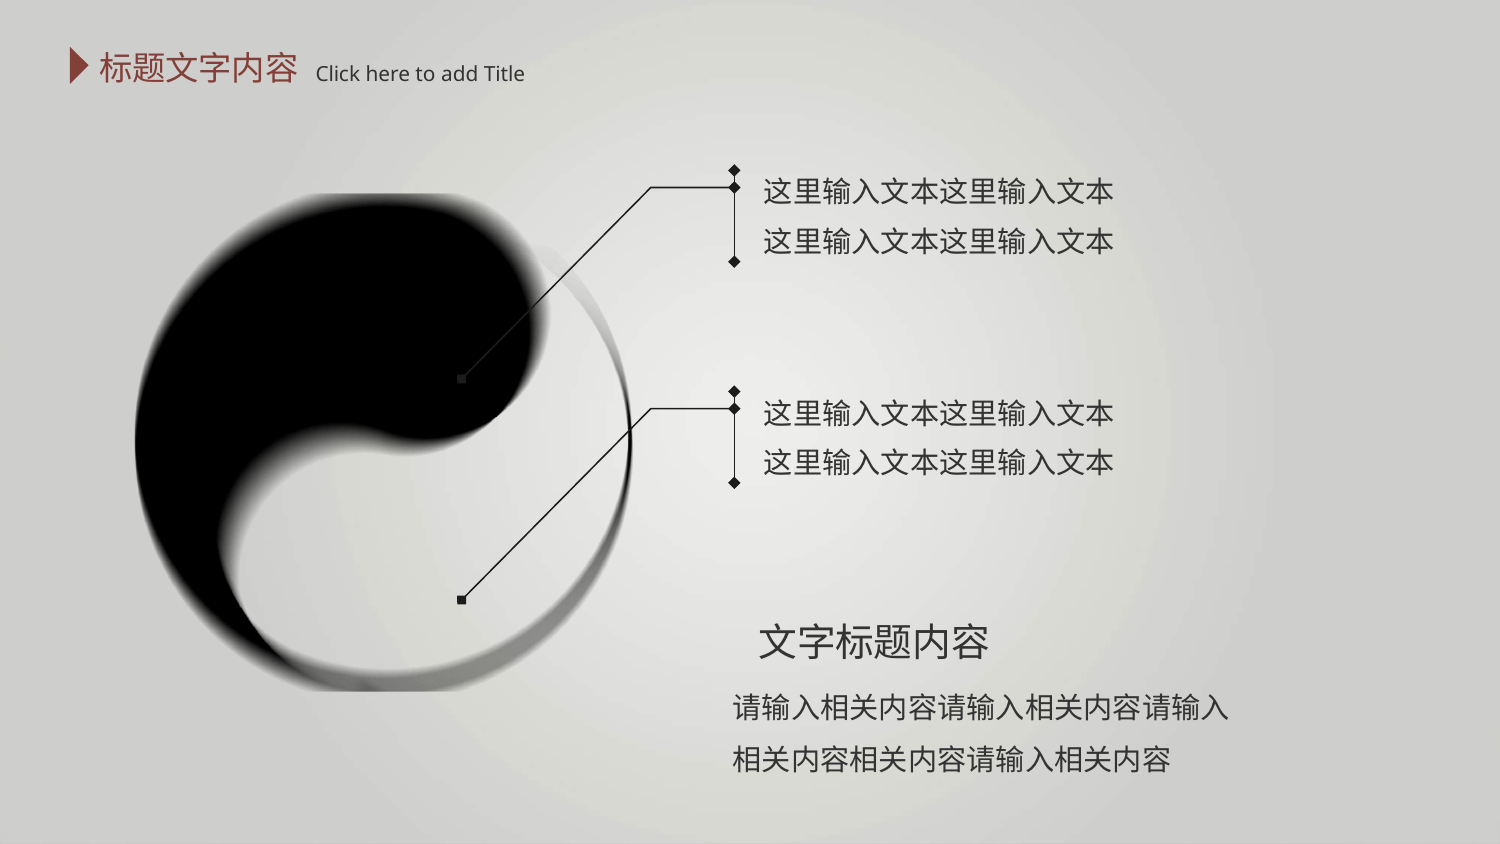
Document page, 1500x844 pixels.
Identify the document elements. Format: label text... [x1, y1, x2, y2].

text_box 请输入相关内容请输入相关内容请输入相关内容相关内容请输入相关内容 [717, 664, 1251, 784]
text_box 这里输入文本这里输入文本 这里输入文本这里输入文本 [749, 392, 1411, 483]
text_box 文字标题内容 [690, 572, 1057, 664]
text_box 这里输入文本这里输入文本 这里输入文本这里输入文本 [749, 170, 1411, 262]
picture [0, 0, 1500, 844]
text_box 这里输入文本这里输入文本 这里输入文本这里输入文本 [685, 164, 741, 268]
text_box 这里输入文本这里输入文本 这里输入文本这里输入文本 [685, 385, 741, 490]
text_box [69, 39, 547, 95]
